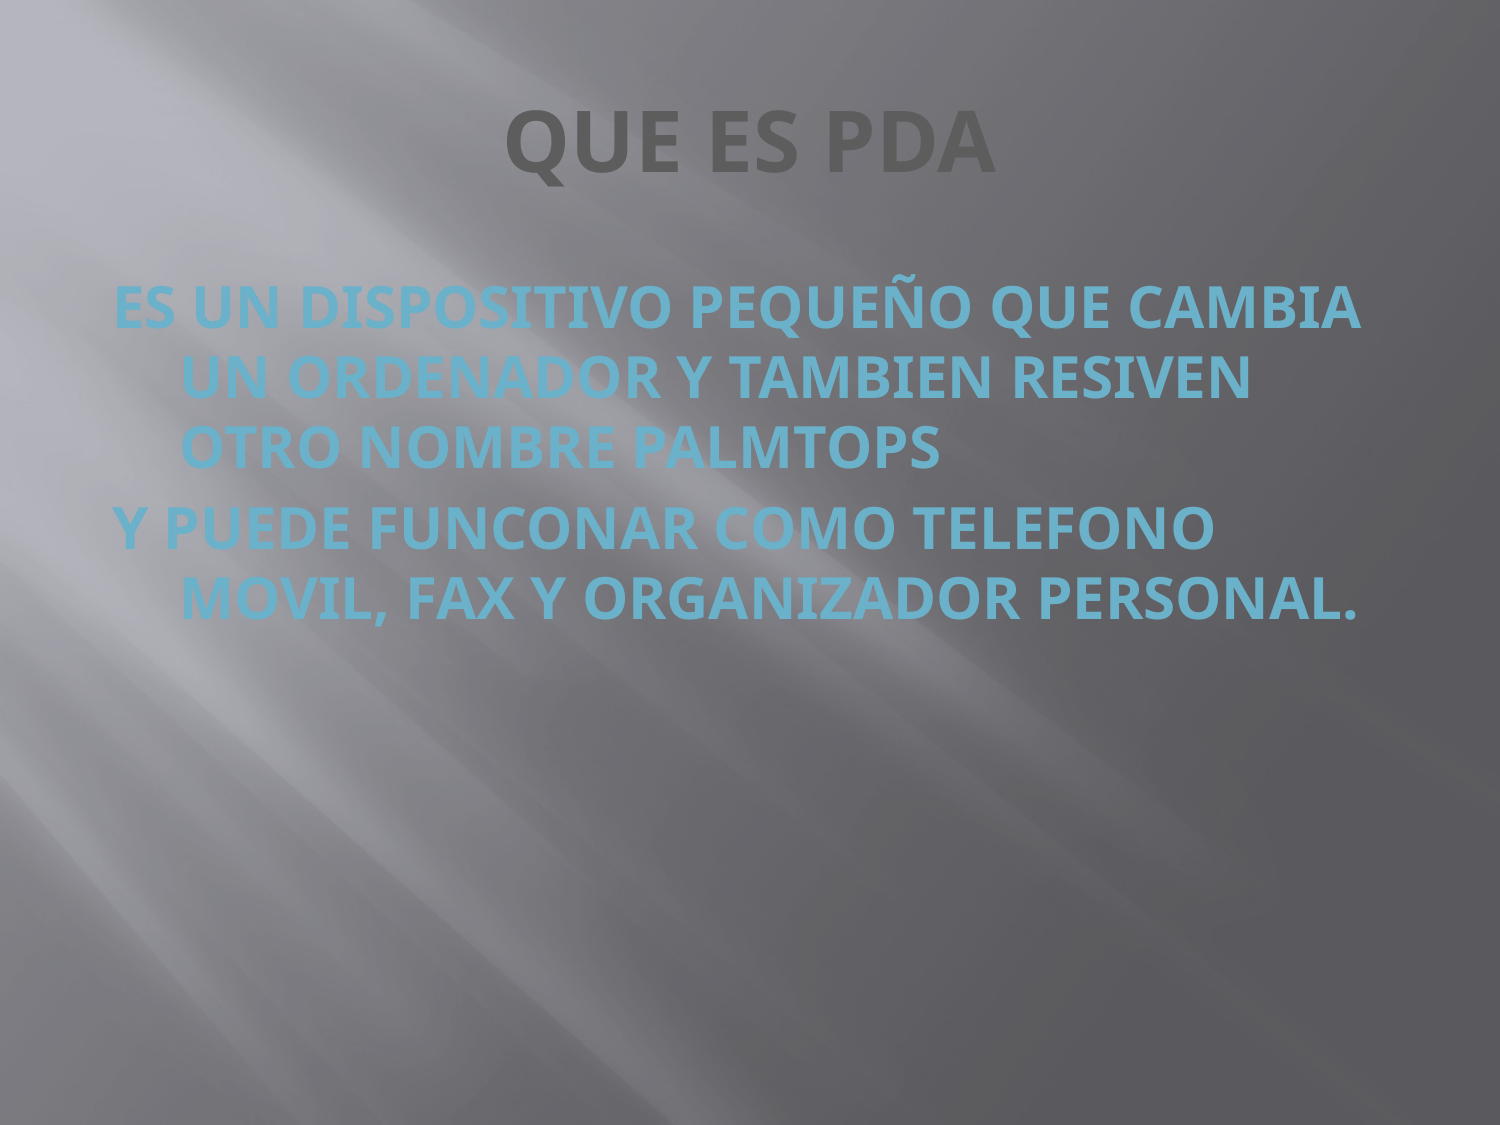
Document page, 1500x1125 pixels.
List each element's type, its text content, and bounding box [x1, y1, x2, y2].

title QUE ES PDA [75, 45, 1425, 233]
list ES UN DISPOSITIVO PEQUEÑO QUE CAMBIA UN ORDENADOR Y TAMBIEN RESIVEN OTRO NOMBRE PALMTOPS Y PUEDE FUNCONAR COMO TELEFONO MOVIL, FAX Y ORGANIZADOR PERSONAL. [75, 262, 1425, 1035]
